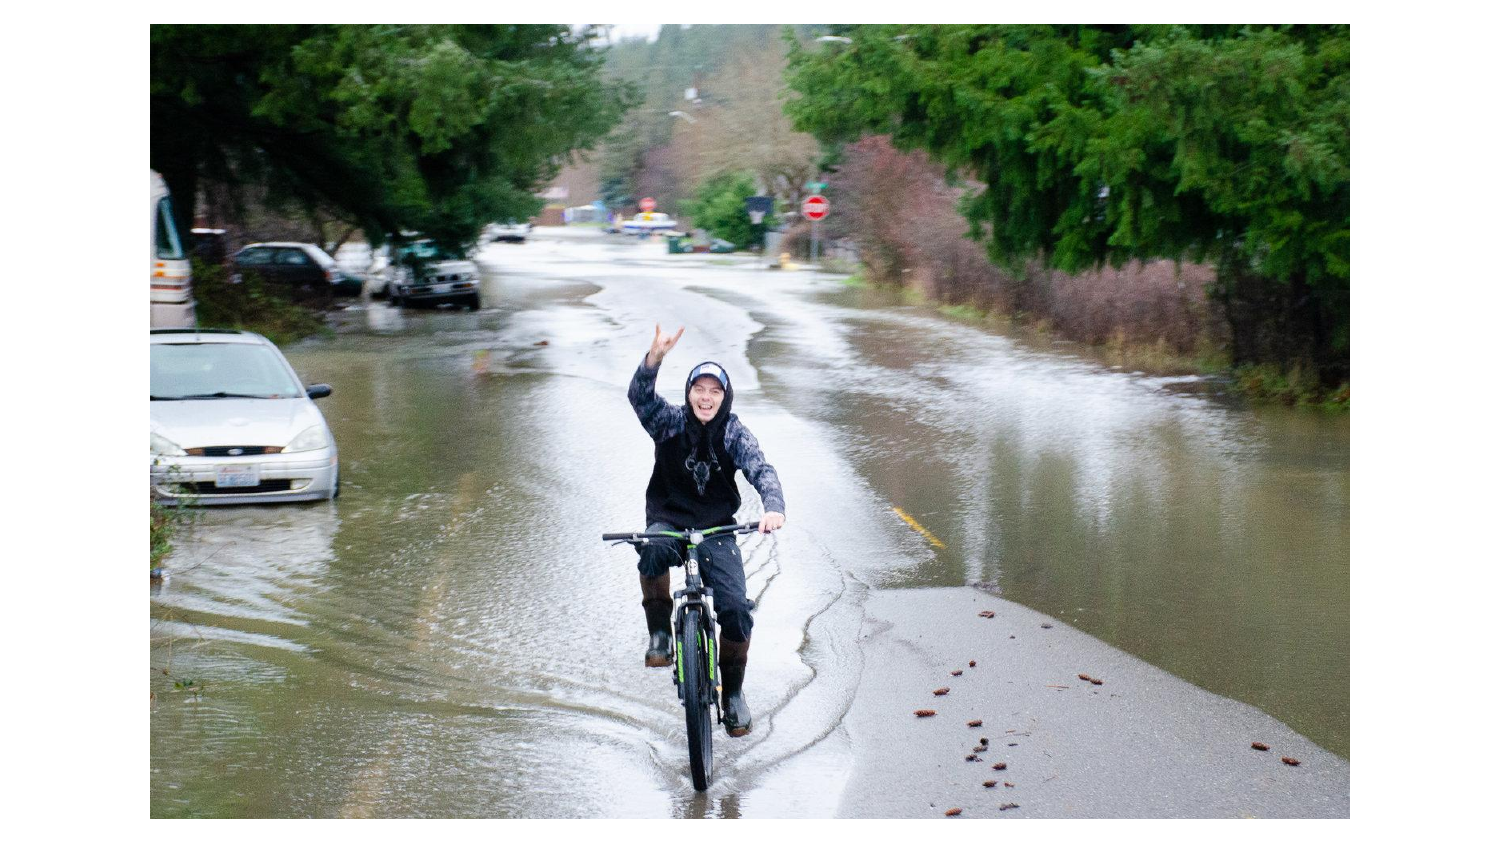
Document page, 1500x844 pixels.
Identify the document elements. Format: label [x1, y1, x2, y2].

picture [150, 24, 1350, 819]
